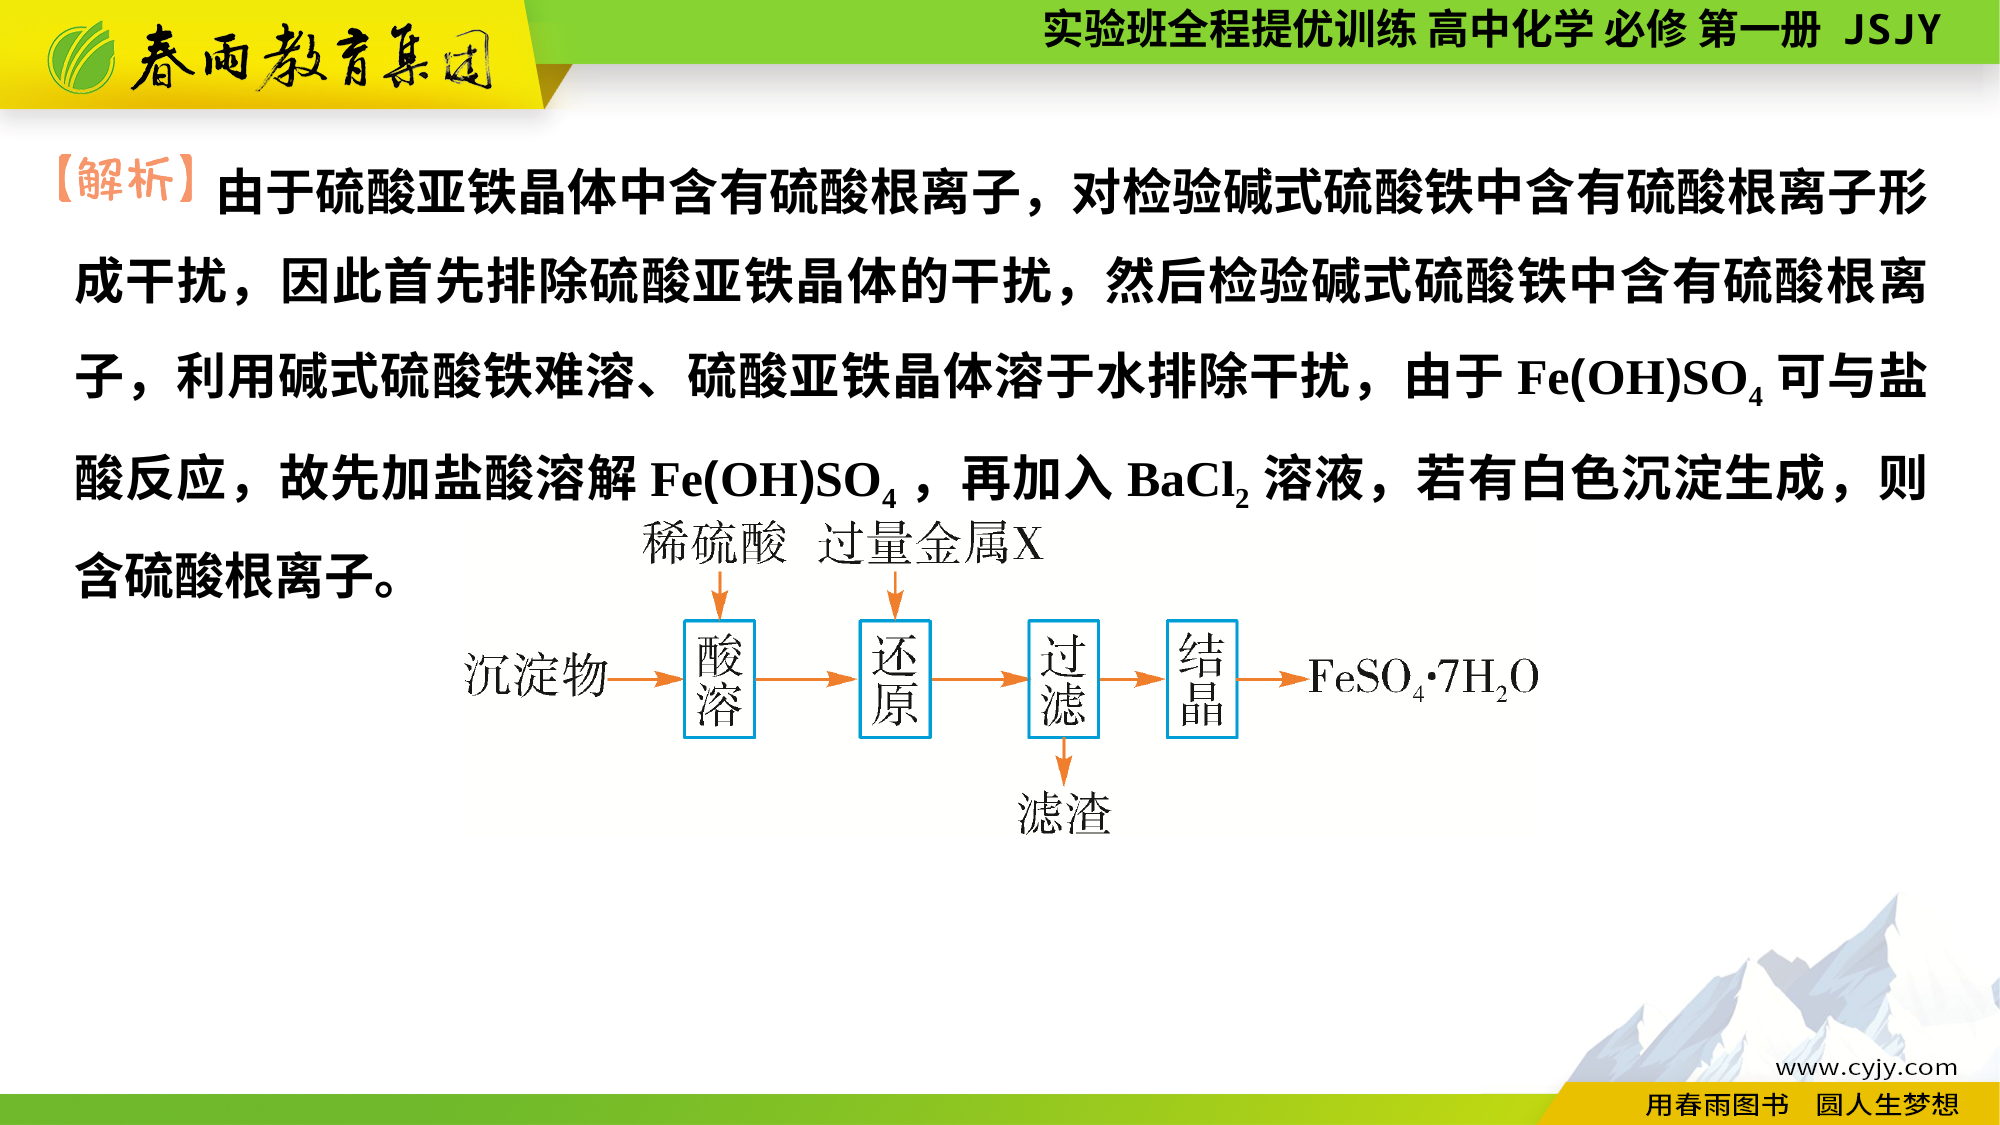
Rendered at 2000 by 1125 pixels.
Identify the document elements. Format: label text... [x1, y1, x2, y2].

picture [0, 0, 2000, 1125]
list 由于硫酸亚铁晶体中含有硫酸根离子，对检验碱式硫酸铁中含有硫酸根离子形成干扰，因此首先排除硫酸亚铁晶体的干扰，然后检验碱式硫酸铁中含有硫酸根离子，利用碱式硫酸铁难溶、硫酸亚铁晶体溶于水排除干扰，由于Fe(OH)SO4可与盐酸反应，故先加盐酸溶解Fe(OH)SO4，再加入BaCl2溶液，若有白色沉淀生成，则含硫酸根离子。 [59, 122, 1944, 581]
